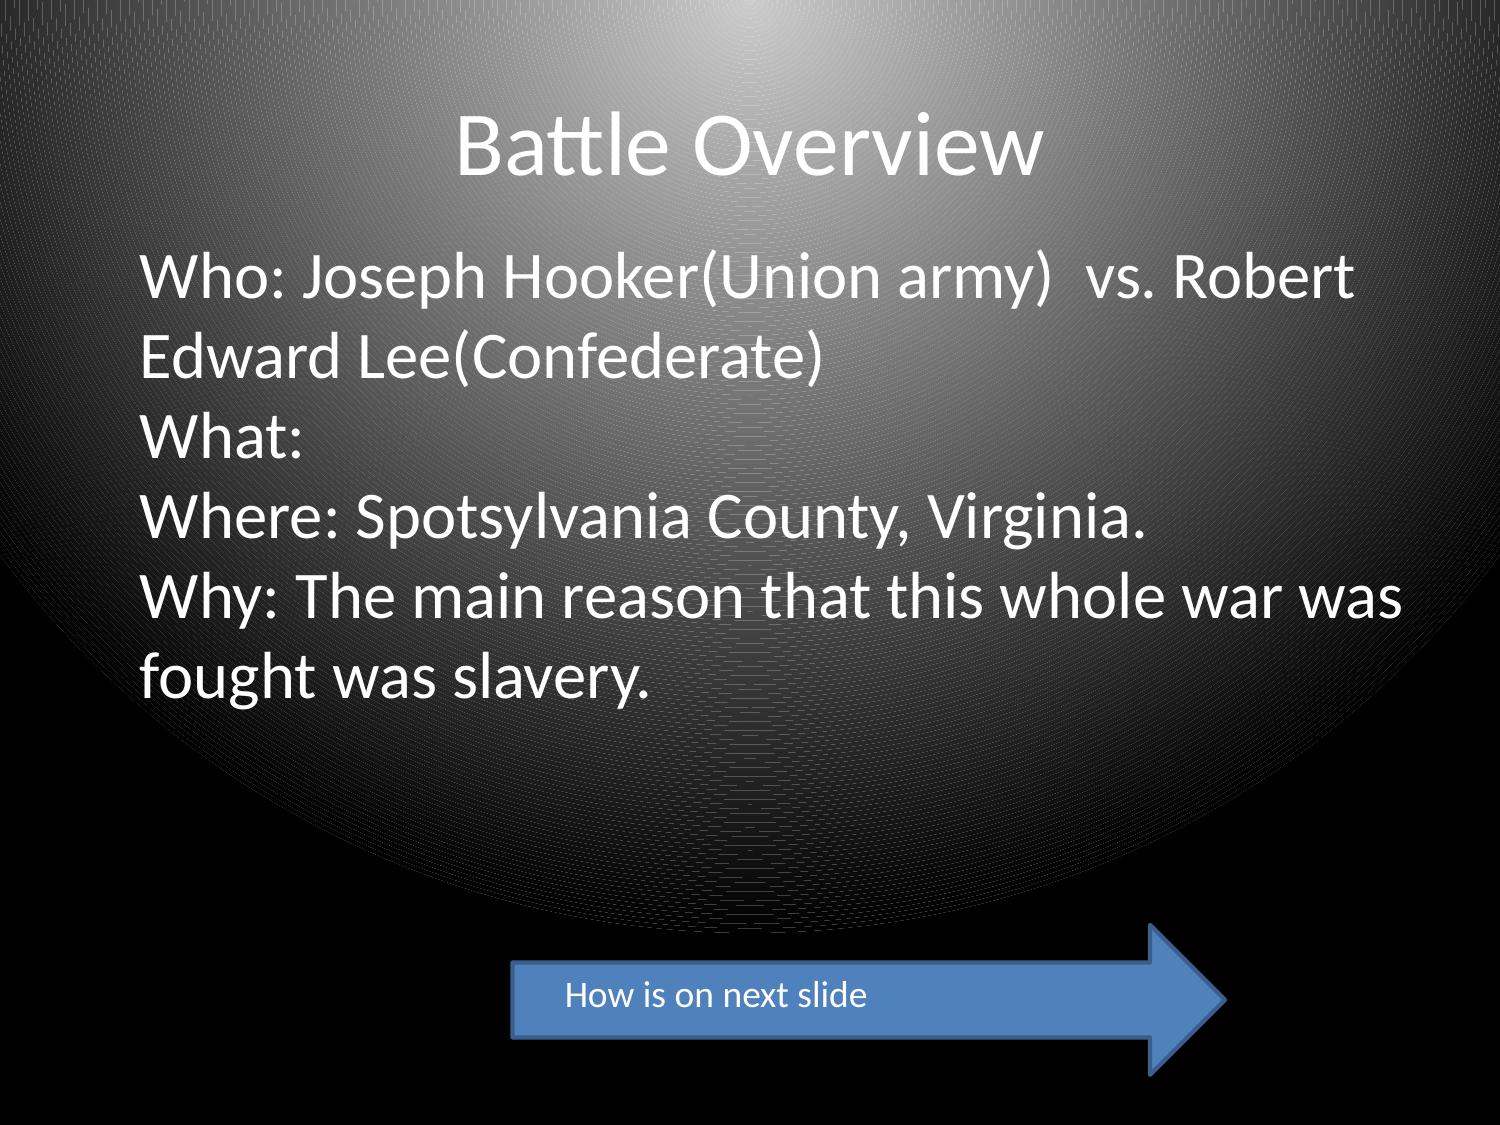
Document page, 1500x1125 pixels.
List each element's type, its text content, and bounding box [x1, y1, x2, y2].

text_box Who: Joseph Hooker(Union army) vs. Robert Edward Lee(Confederate) What: Where: Spotsylvania County, Virginia. Why: The main reason that this whole war was fought was slavery. [125, 224, 1438, 1035]
text_box How is on next slide [549, 962, 963, 1023]
text_box [510, 922, 1228, 1077]
title Battle Overview [75, 45, 1425, 233]
